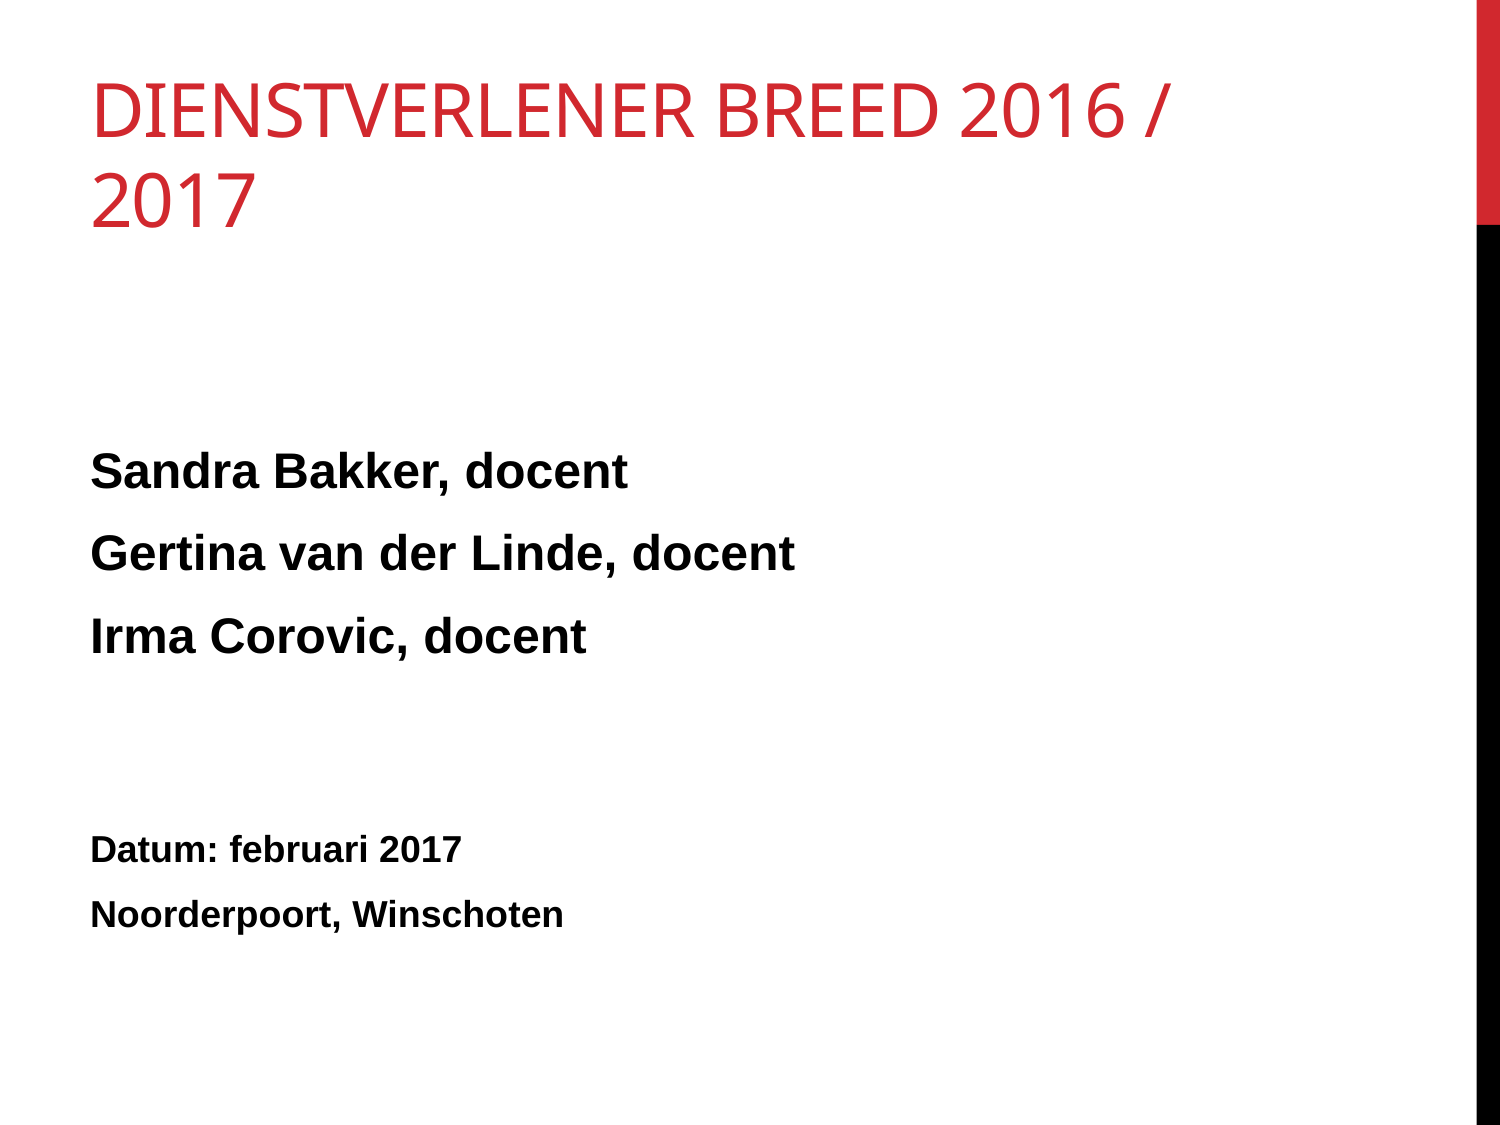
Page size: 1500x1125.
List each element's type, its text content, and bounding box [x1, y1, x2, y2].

list Sandra Bakker, docent Gertina van der Linde, docent Irma Corovic, docent Datum: februari 2017 Noorderpoort, Winschoten [75, 287, 1325, 1005]
title Dienstverlener Breed 2016 / 2017 [75, 25, 1211, 250]
